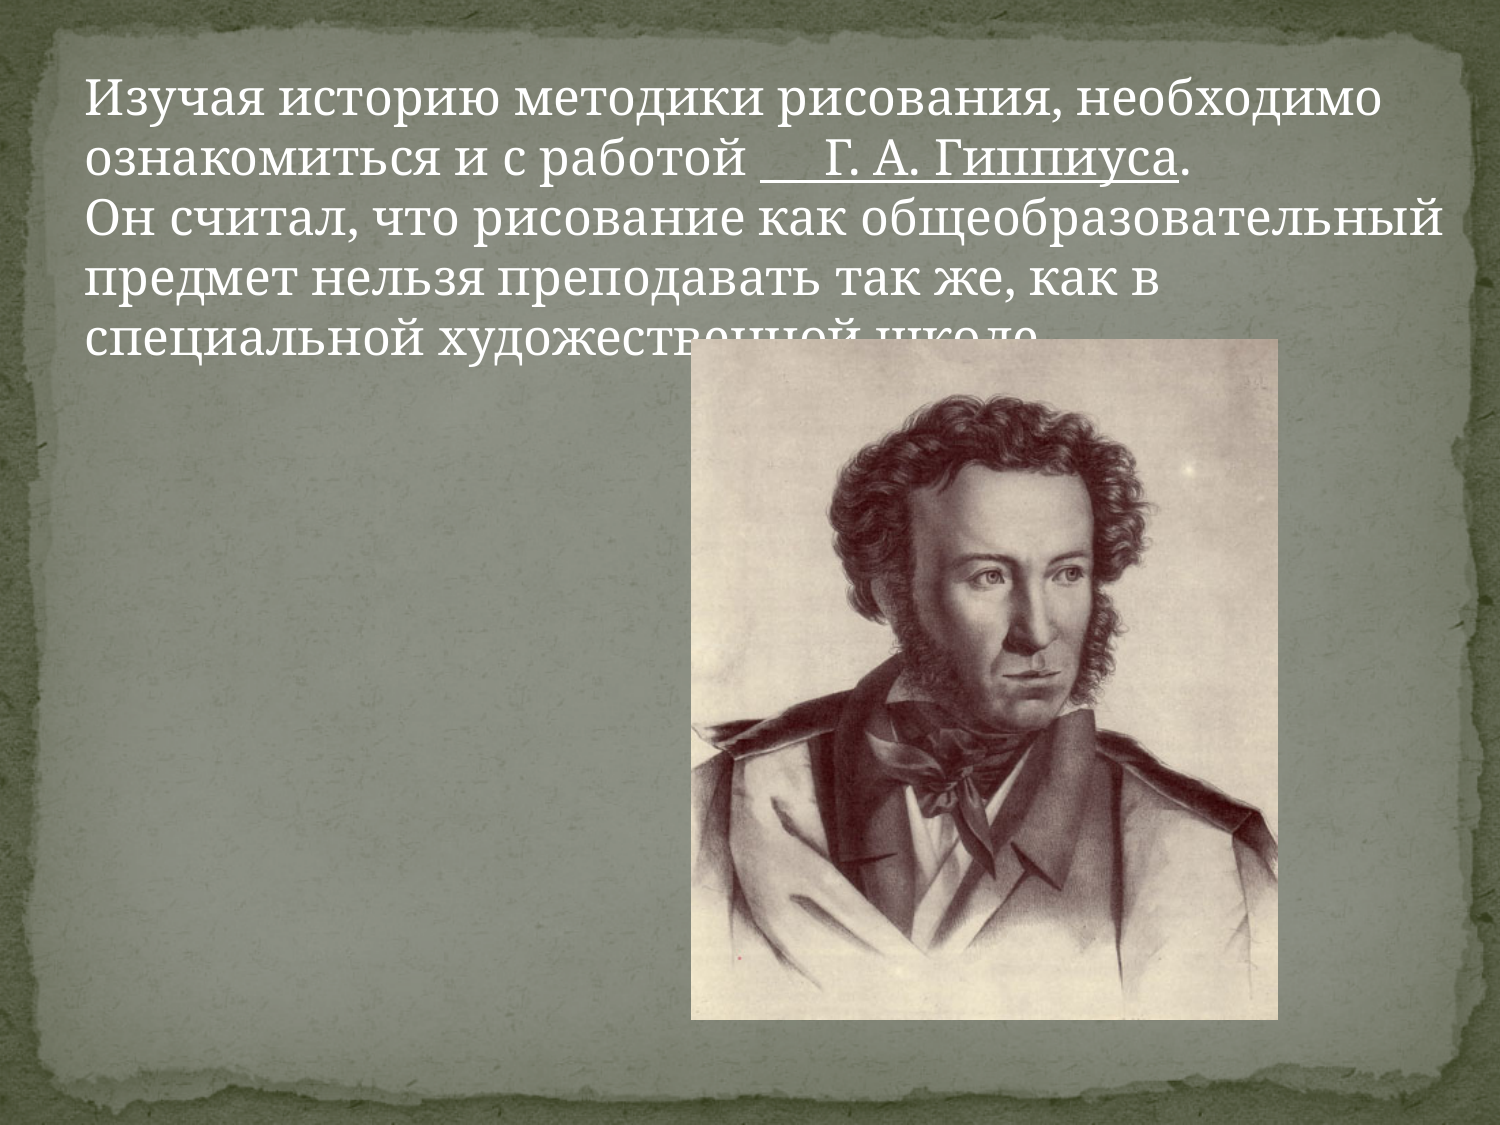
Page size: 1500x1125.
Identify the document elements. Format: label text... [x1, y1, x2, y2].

picture [691, 339, 1278, 1020]
text_box Изучая историю методики рисования, необходимо ознакомиться и с работой Г. А. Гиппиуса. Он считал, что рисование как общеобразовательный предмет нельзя преподавать так же, как в специальной художественной школе [70, 58, 1500, 434]
